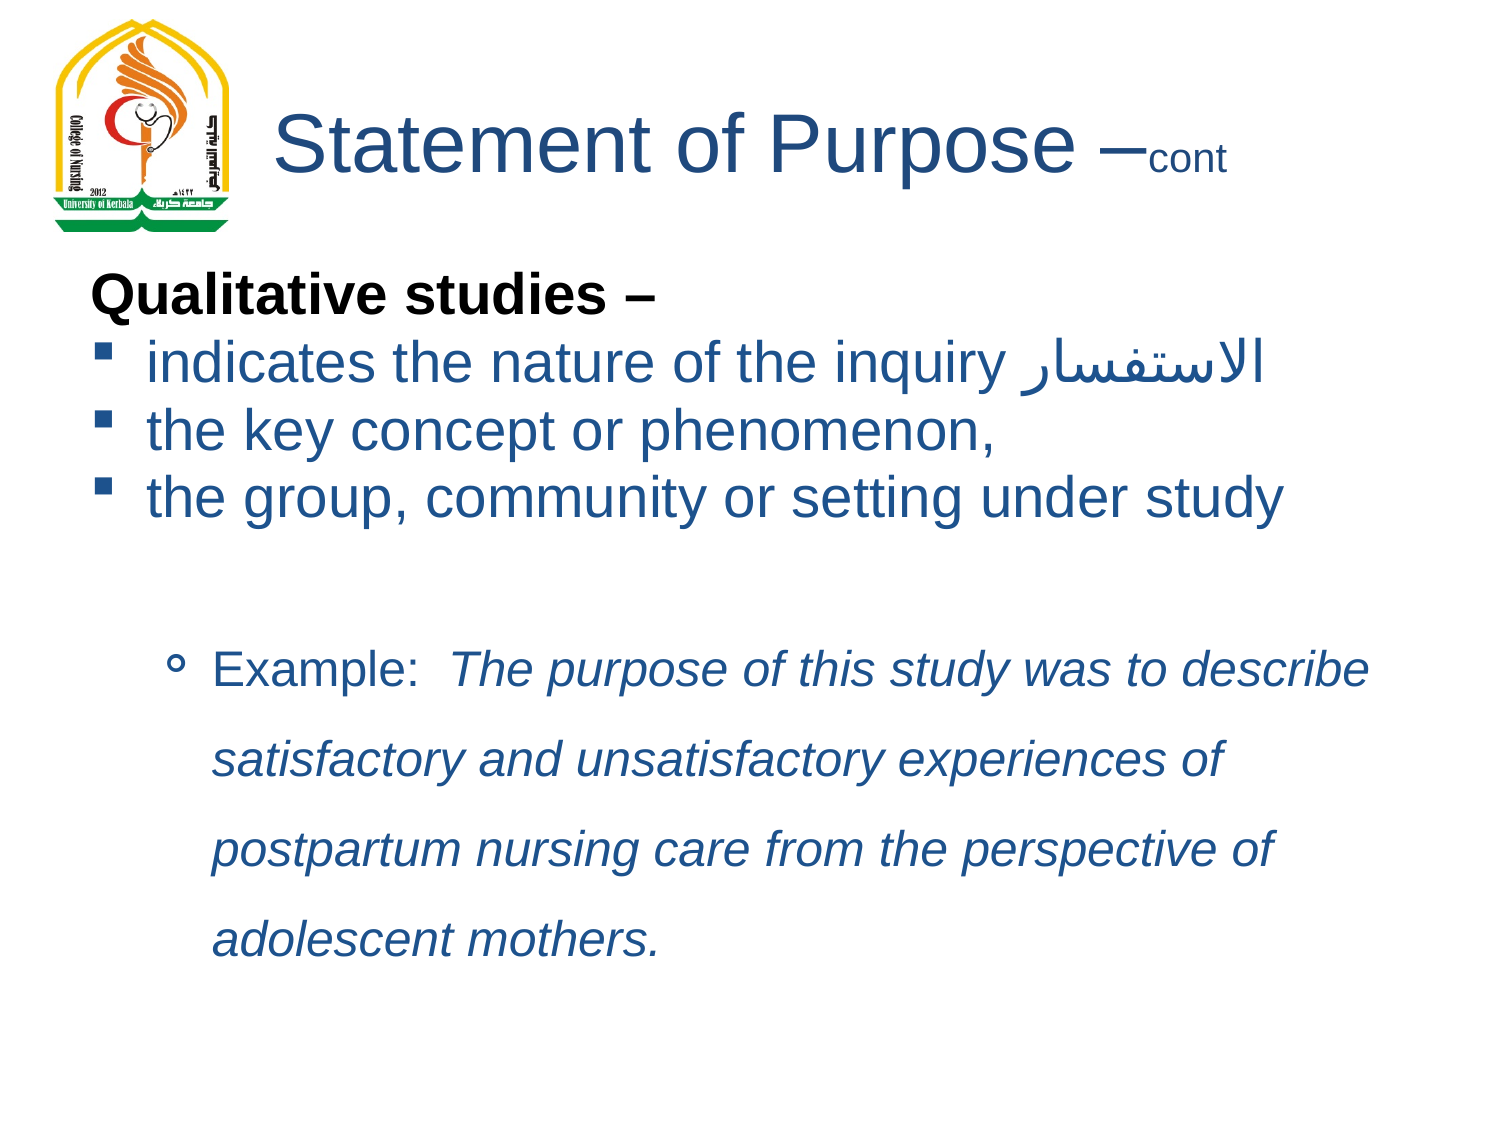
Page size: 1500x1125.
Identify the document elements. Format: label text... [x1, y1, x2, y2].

list Qualitative studies – indicates the nature of the inquiry الاستفسار the key concept or phenomenon, the group, community or setting under study Example: The purpose of this study was to describe satisfactory and unsatisfactory experiences of postpartum nursing care from the perspective of adolescent mothers. [75, 262, 1425, 1005]
picture [52, 18, 230, 232]
title Statement of Purpose –cont [234, 45, 1425, 233]
